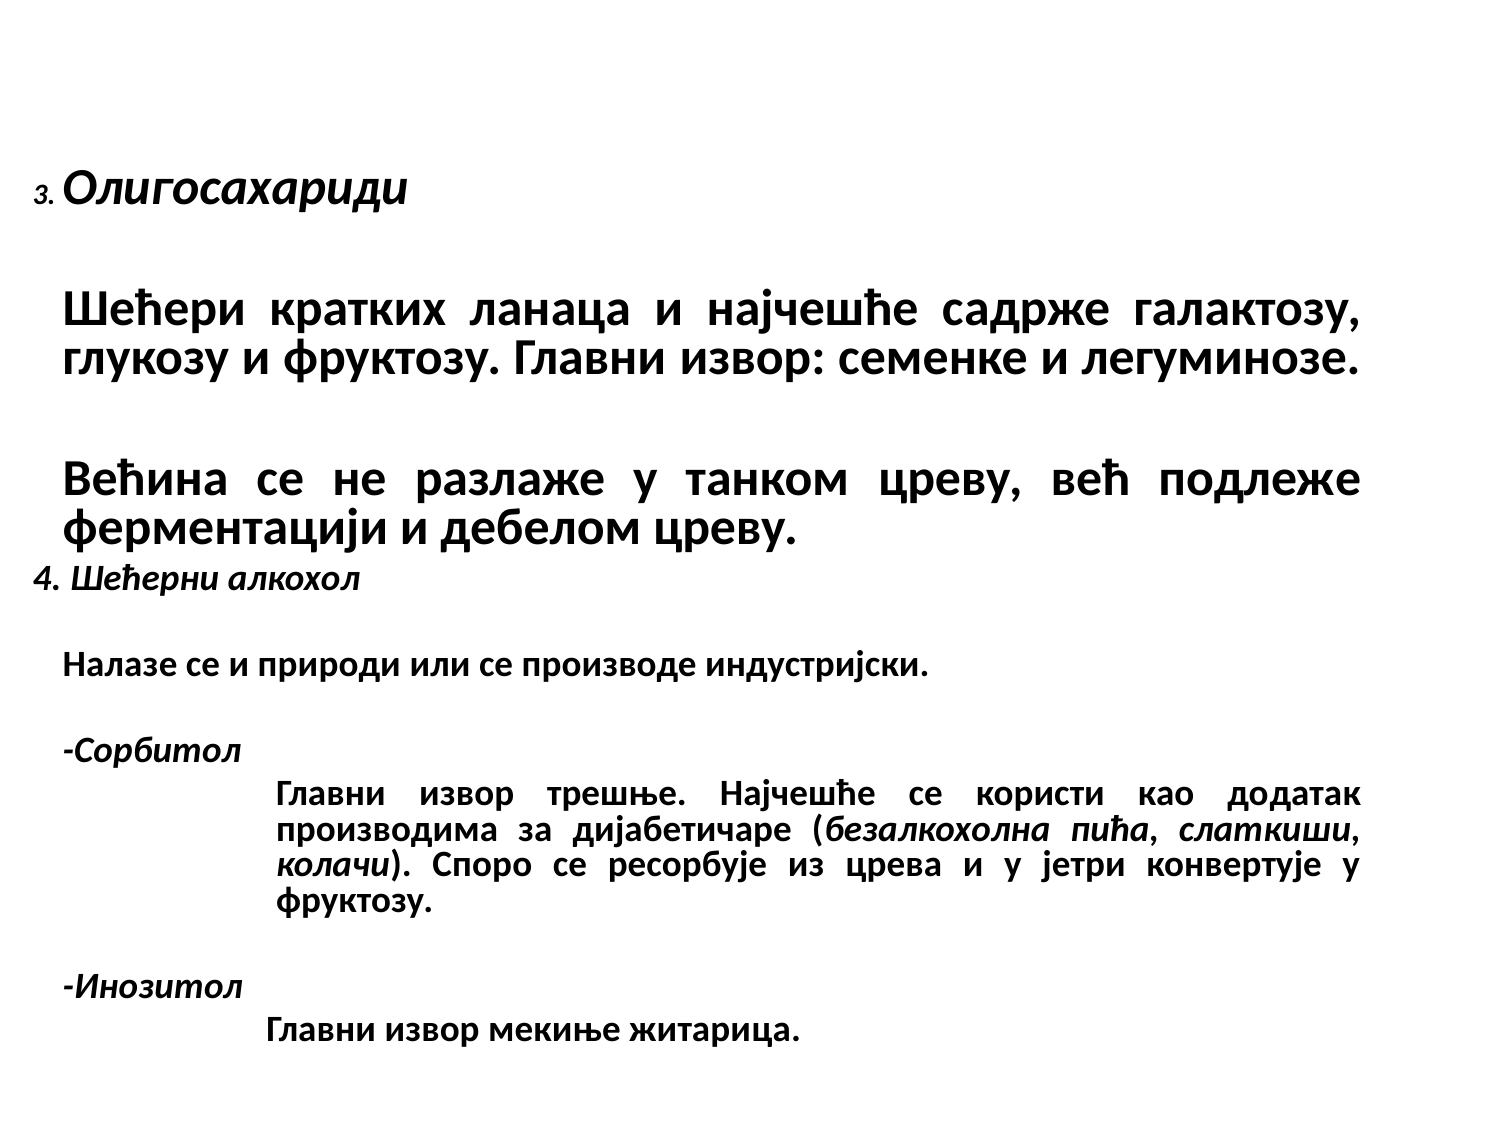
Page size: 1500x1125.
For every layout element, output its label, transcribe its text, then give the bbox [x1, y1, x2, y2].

subtitle 3. Олигосахариди Шећери кратких ланаца и најчешће садрже галактозу, глукозу и фруктозу. Главни извор: семенке и легуминозе. Већина се не разлаже у танком цреву, већ подлеже ферментацији и дебелом цреву. 4. Шећeрни алкохoл Налазе се и природи или се производе индустријски. -Сорбитол Главни извор трешње. Најчешће се користи као додатак производима за дијабетичаре (безалкохолна пића, слаткиши, колачи). Споро се ресорбује из црева и у јетри конвертује у фруктозу. -Инозитол Главни извор мекиње житарица. [17, 125, 1376, 1106]
